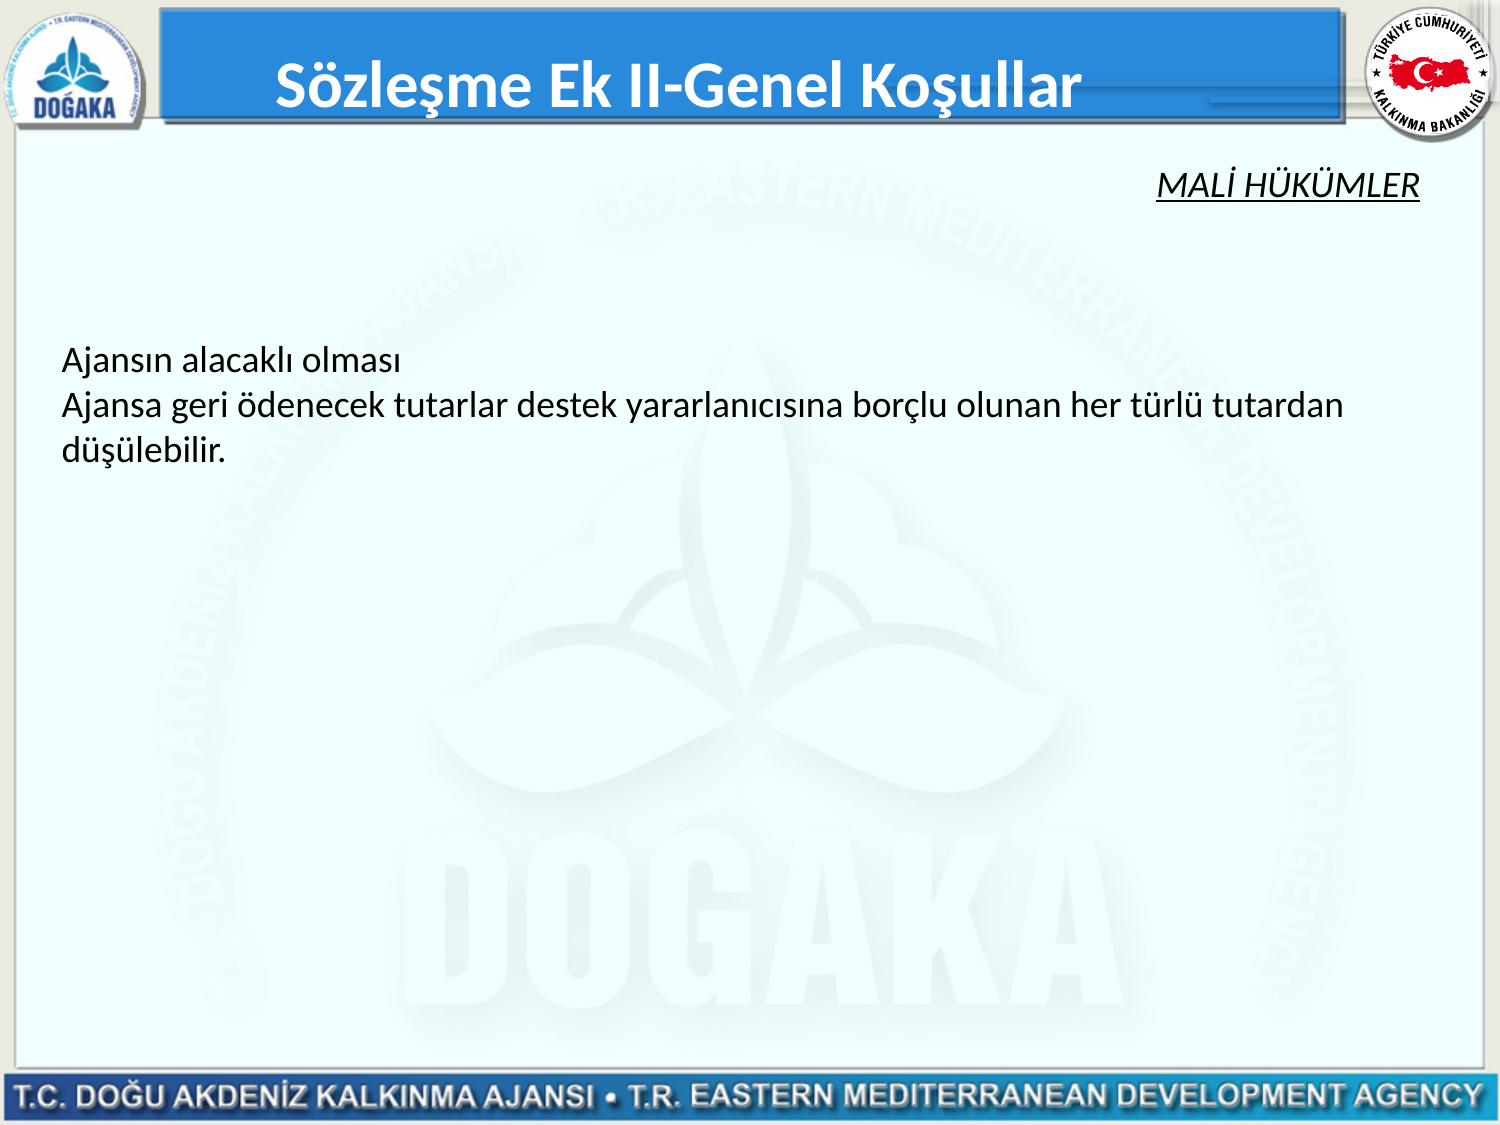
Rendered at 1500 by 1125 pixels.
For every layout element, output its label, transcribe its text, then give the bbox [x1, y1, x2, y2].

text_box Sözleşme Ek II-Genel Koşullar [260, 33, 1100, 128]
picture [0, 0, 1500, 1125]
list Ajansın alacaklı olması Ajansa geri ödenecek tutarlar destek yararlanıcısına borçlu olunan her türlü tutardan düşülebilir. [46, 328, 1465, 1125]
text_box MALİ HÜKÜMLER [1141, 152, 1436, 213]
